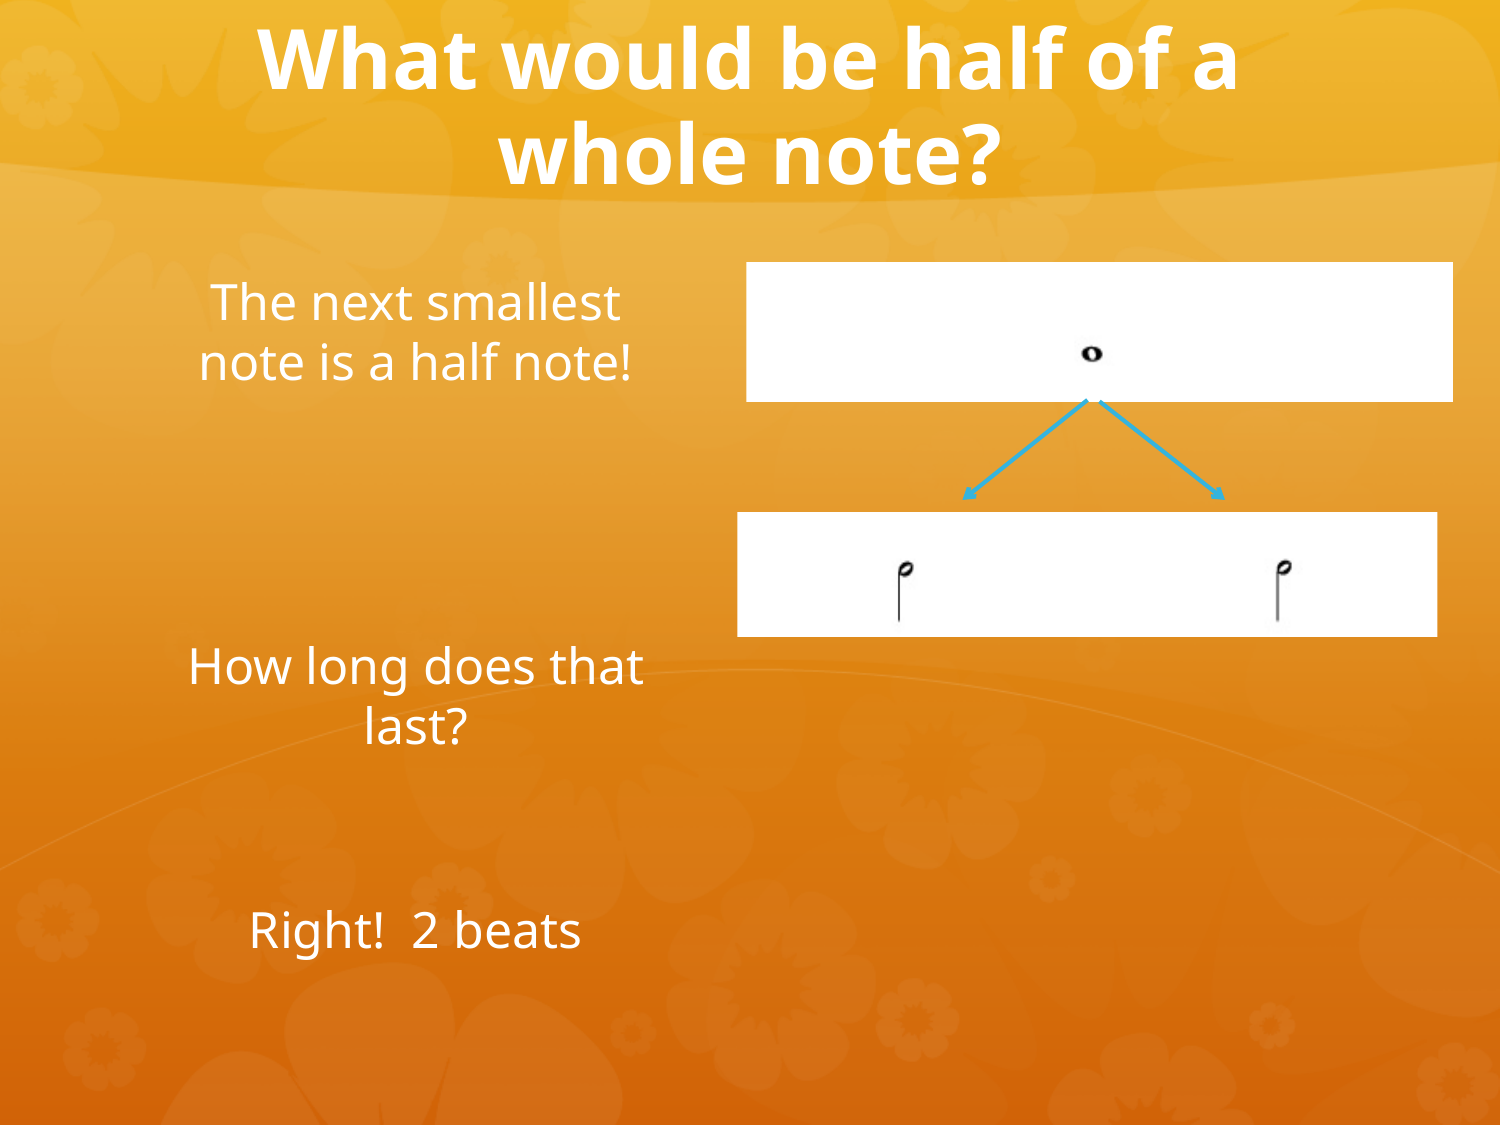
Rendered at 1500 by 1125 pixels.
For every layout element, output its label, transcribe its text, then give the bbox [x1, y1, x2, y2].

title What would be half of a whole note? [127, 14, 1372, 203]
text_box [1099, 401, 1226, 501]
picture [0, 0, 1500, 1125]
list The next smallest note is a half note! How long does that last? Right! 2 beats [156, 262, 675, 967]
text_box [962, 399, 1088, 501]
